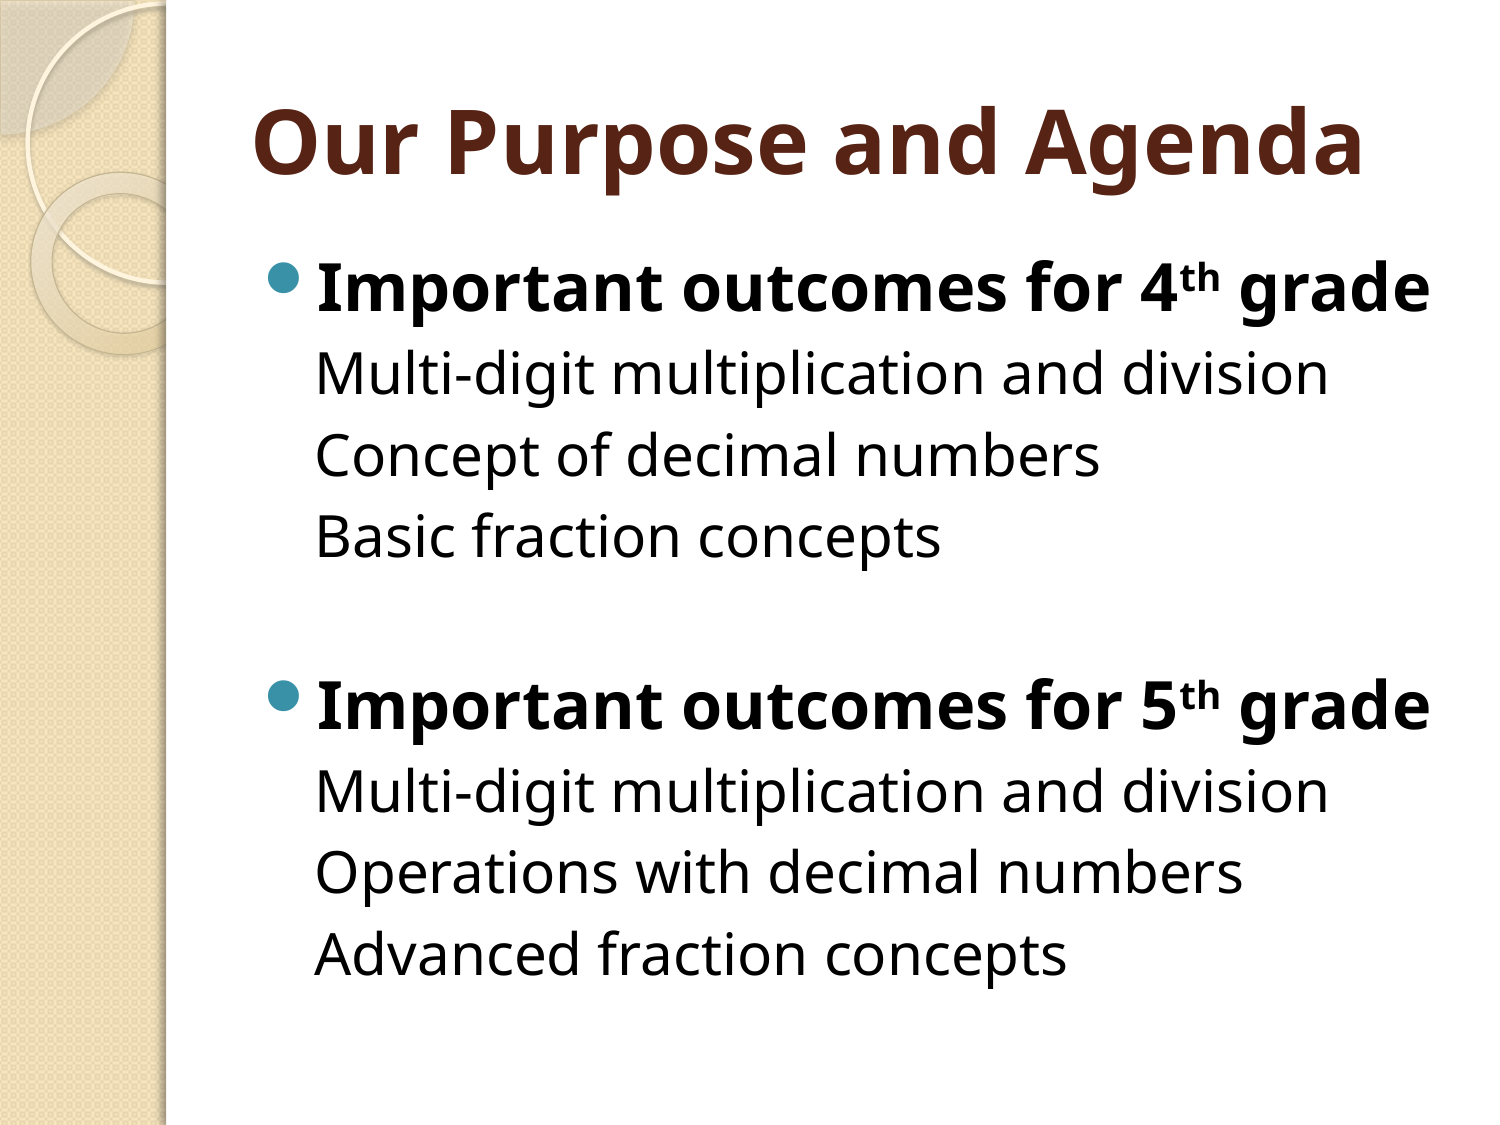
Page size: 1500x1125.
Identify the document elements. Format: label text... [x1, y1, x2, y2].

title Our Purpose and Agenda [235, 45, 1466, 233]
list Important outcomes for 4th grade Multi-digit multiplication and division Concept of decimal numbers Basic fraction concepts Important outcomes for 5th grade Multi-digit multiplication and division Operations with decimal numbers Advanced fraction concepts [235, 237, 1466, 1025]
